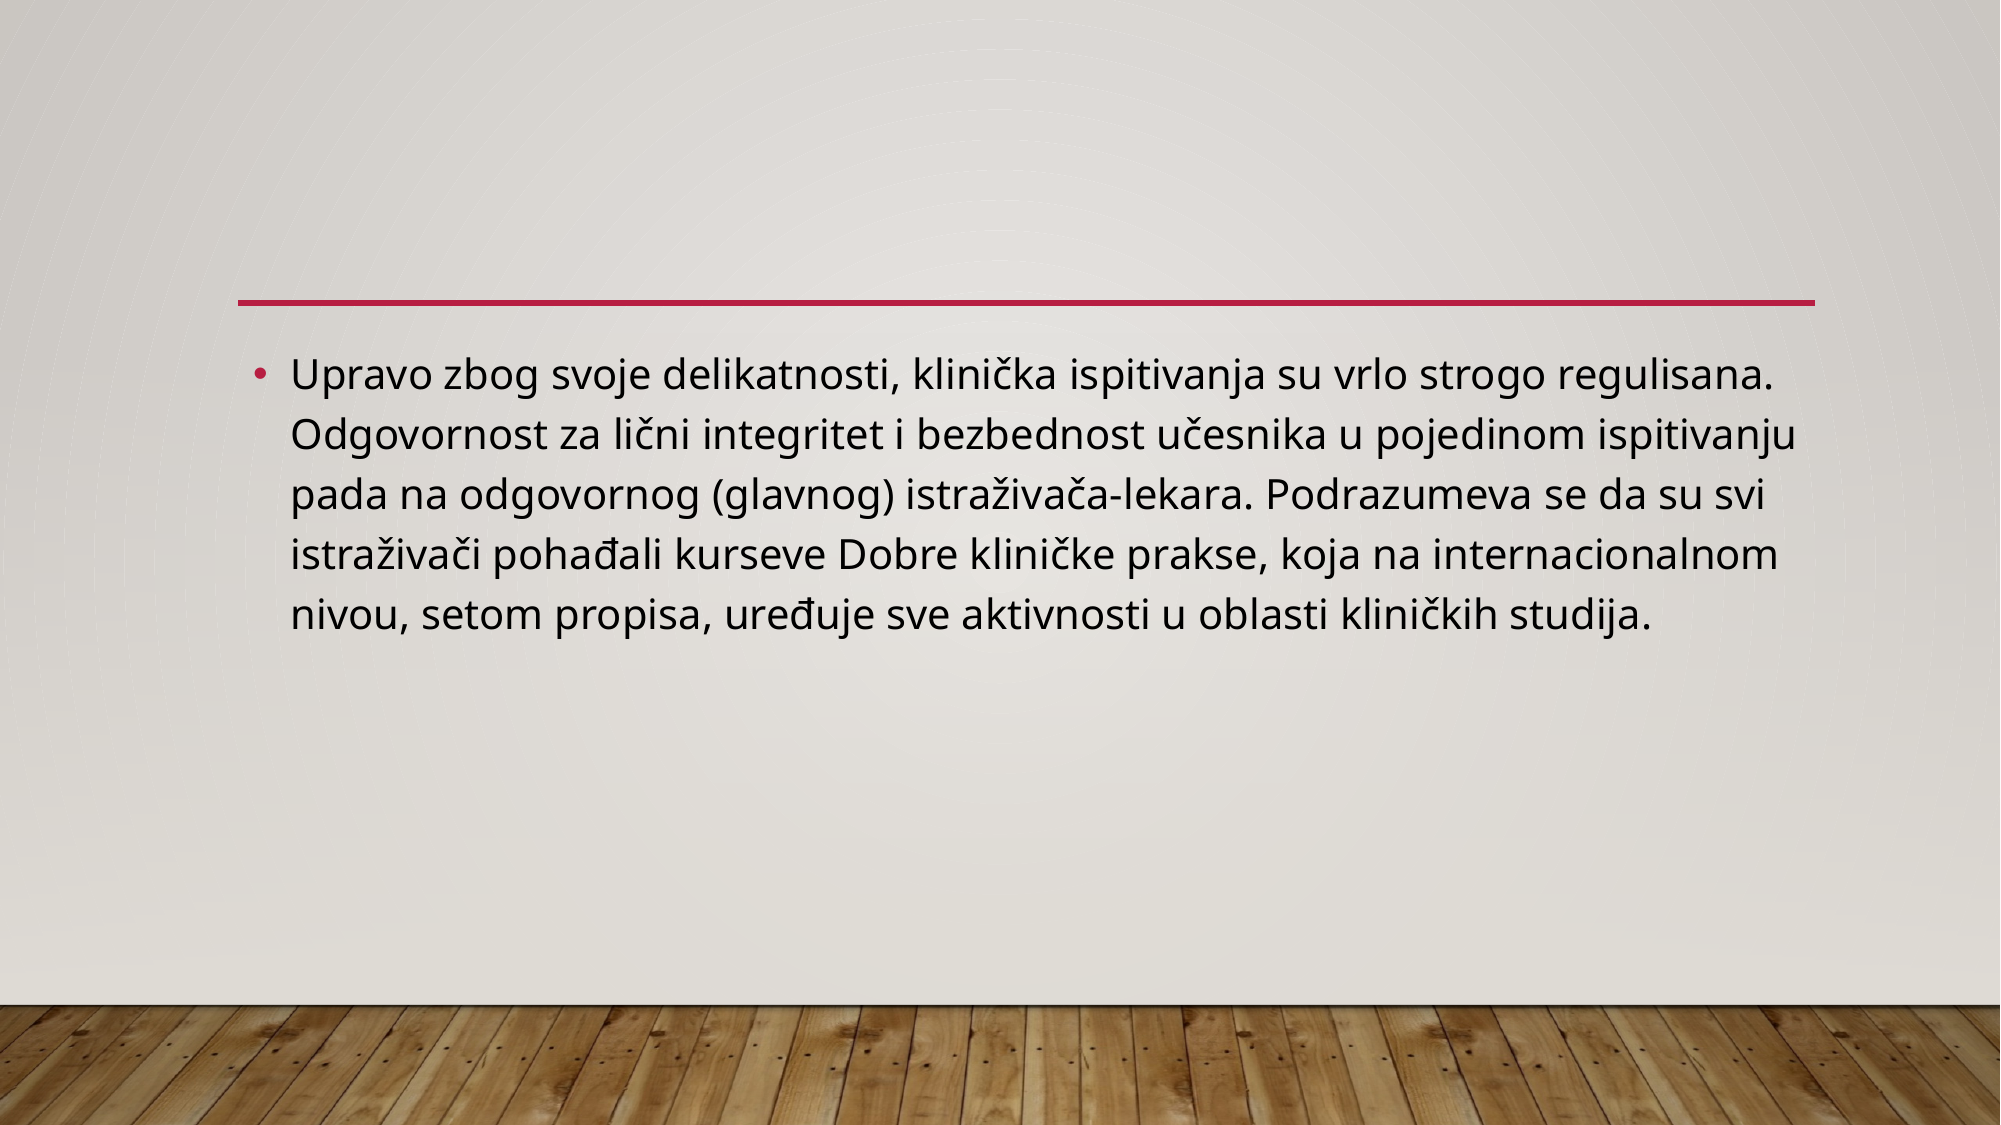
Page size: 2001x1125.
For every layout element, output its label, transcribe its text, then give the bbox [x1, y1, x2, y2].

list Upravo zbog svoje delikatnosti, klinička ispitivanja su vrlo strogo regulisana. Odgovornost za lični integritet i bezbednost učesnika u pojedinom ispitivanju pada na odgovornog (glavnog) istraživača-lekara. Podrazumeva se da su svi istraživači pohađali kurseve Dobre kliničke prakse, koja na internacionalnom nivou, setom propisa, uređuje sve aktivnosti u oblasti kliničkih studija. [238, 330, 1814, 897]
picture [0, 1005, 2000, 1125]
